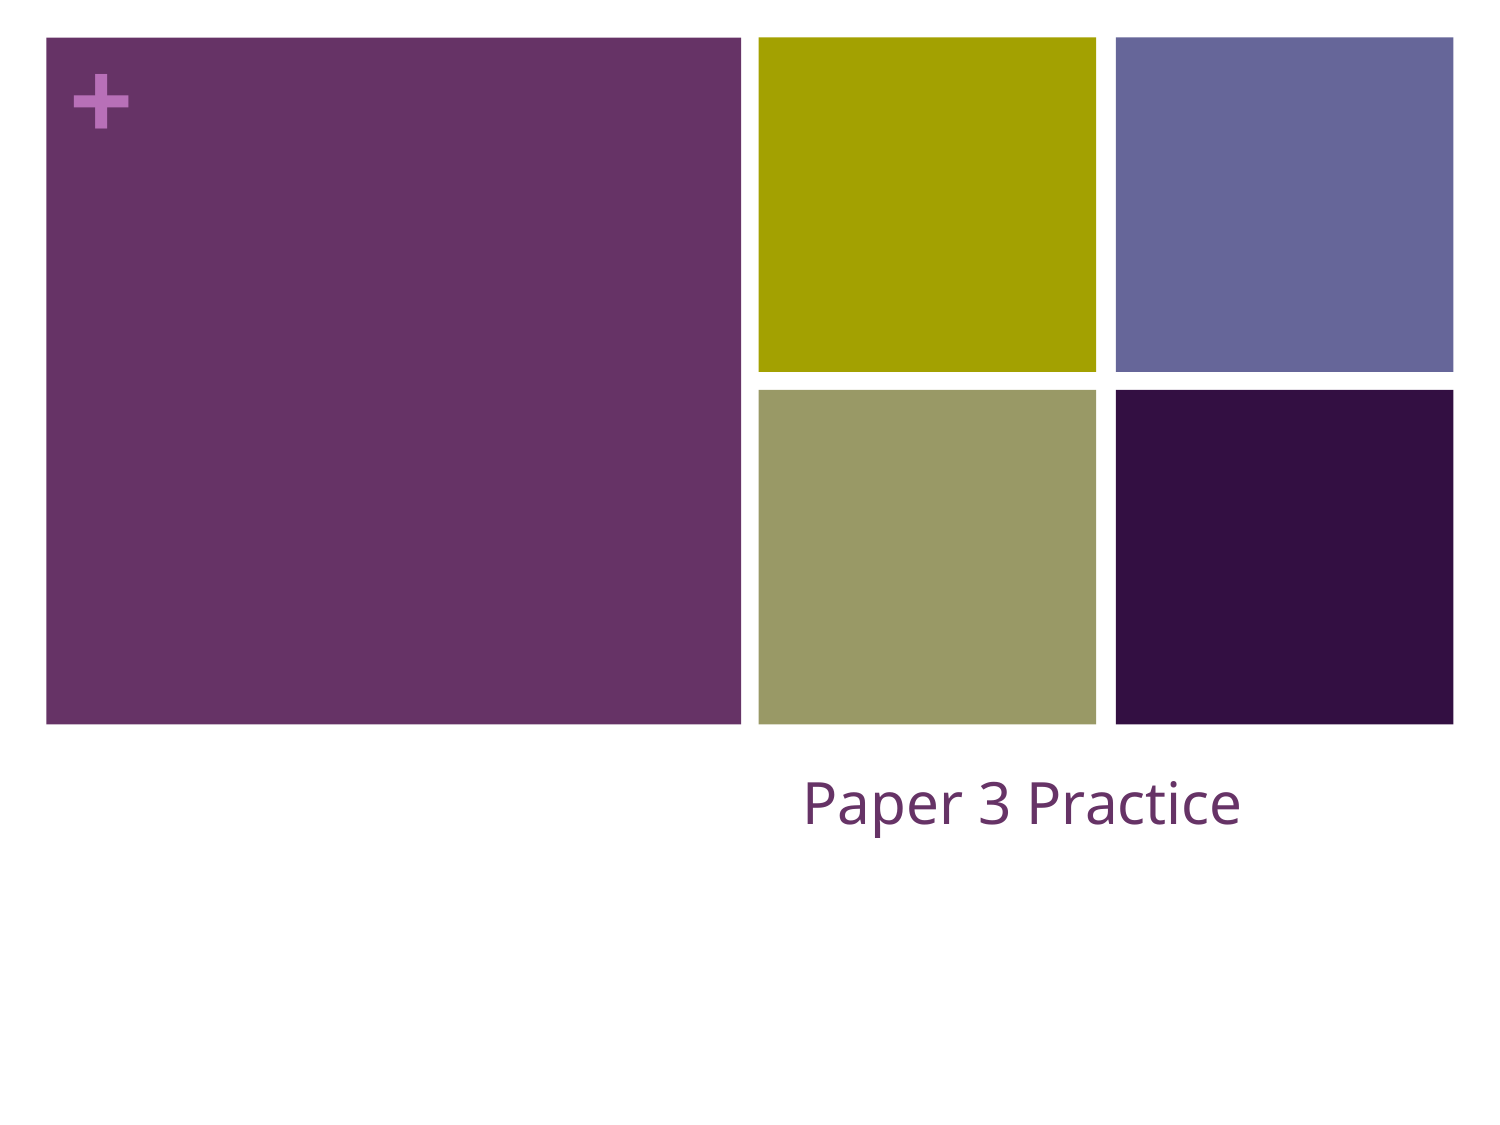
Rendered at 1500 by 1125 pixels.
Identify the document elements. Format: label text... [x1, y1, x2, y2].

title Paper 3 Practice [787, 758, 1450, 912]
